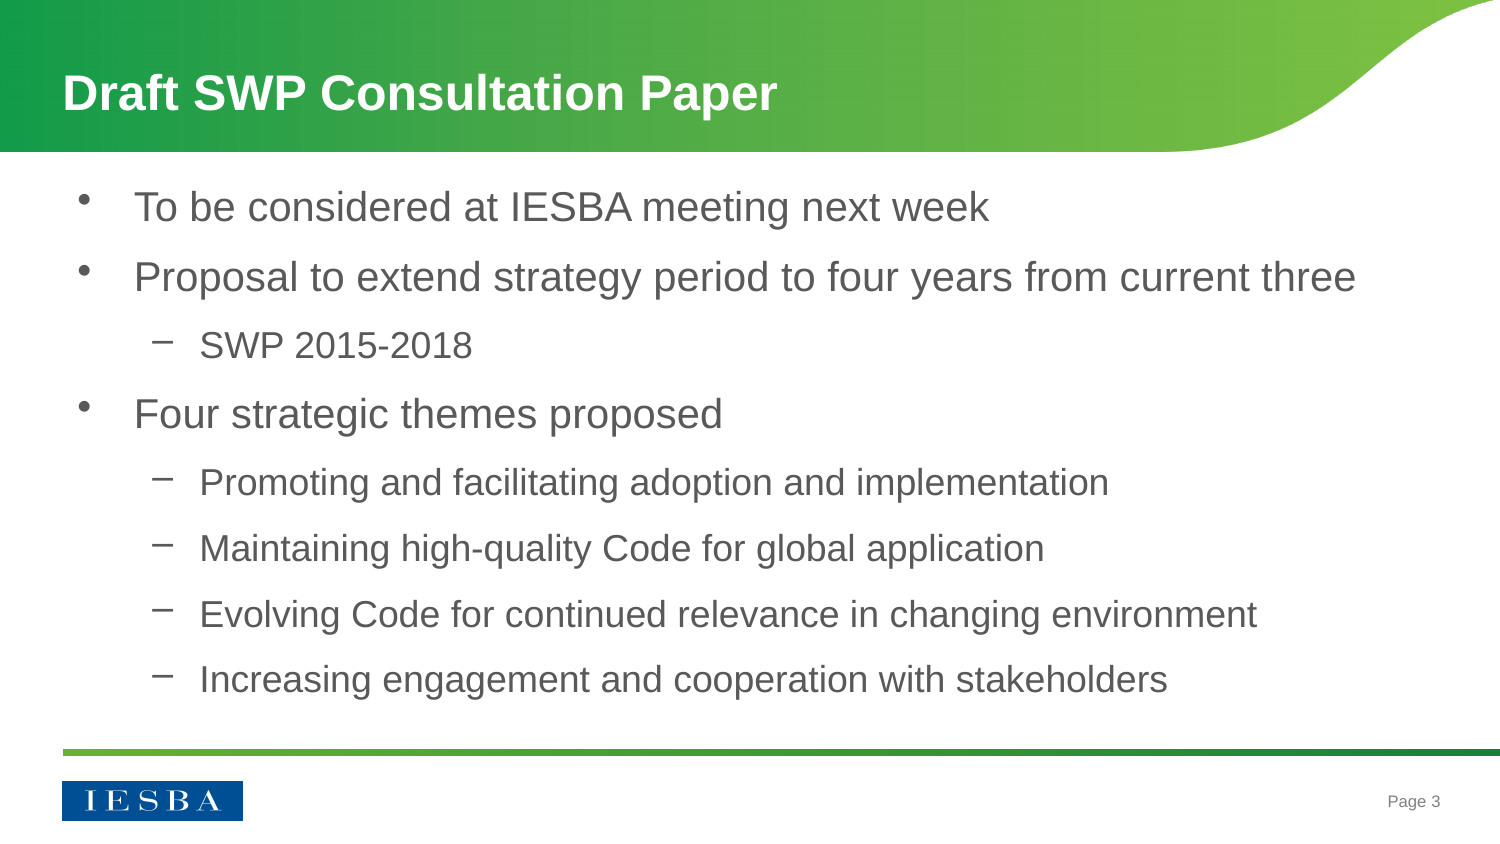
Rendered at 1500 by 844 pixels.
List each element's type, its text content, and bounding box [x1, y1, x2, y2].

picture [0, 0, 1497, 152]
list To be considered at IESBA meeting next week Proposal to extend strategy period to four years from current three SWP 2015-2018 Four strategic themes proposed Promoting and facilitating adoption and implementation Maintaining high-quality Code for global application Evolving Code for continued relevance in changing environment Increasing engagement and cooperation with stakeholders [62, 171, 1500, 750]
picture [62, 781, 243, 821]
title Draft SWP Consultation Paper [62, 43, 1300, 138]
